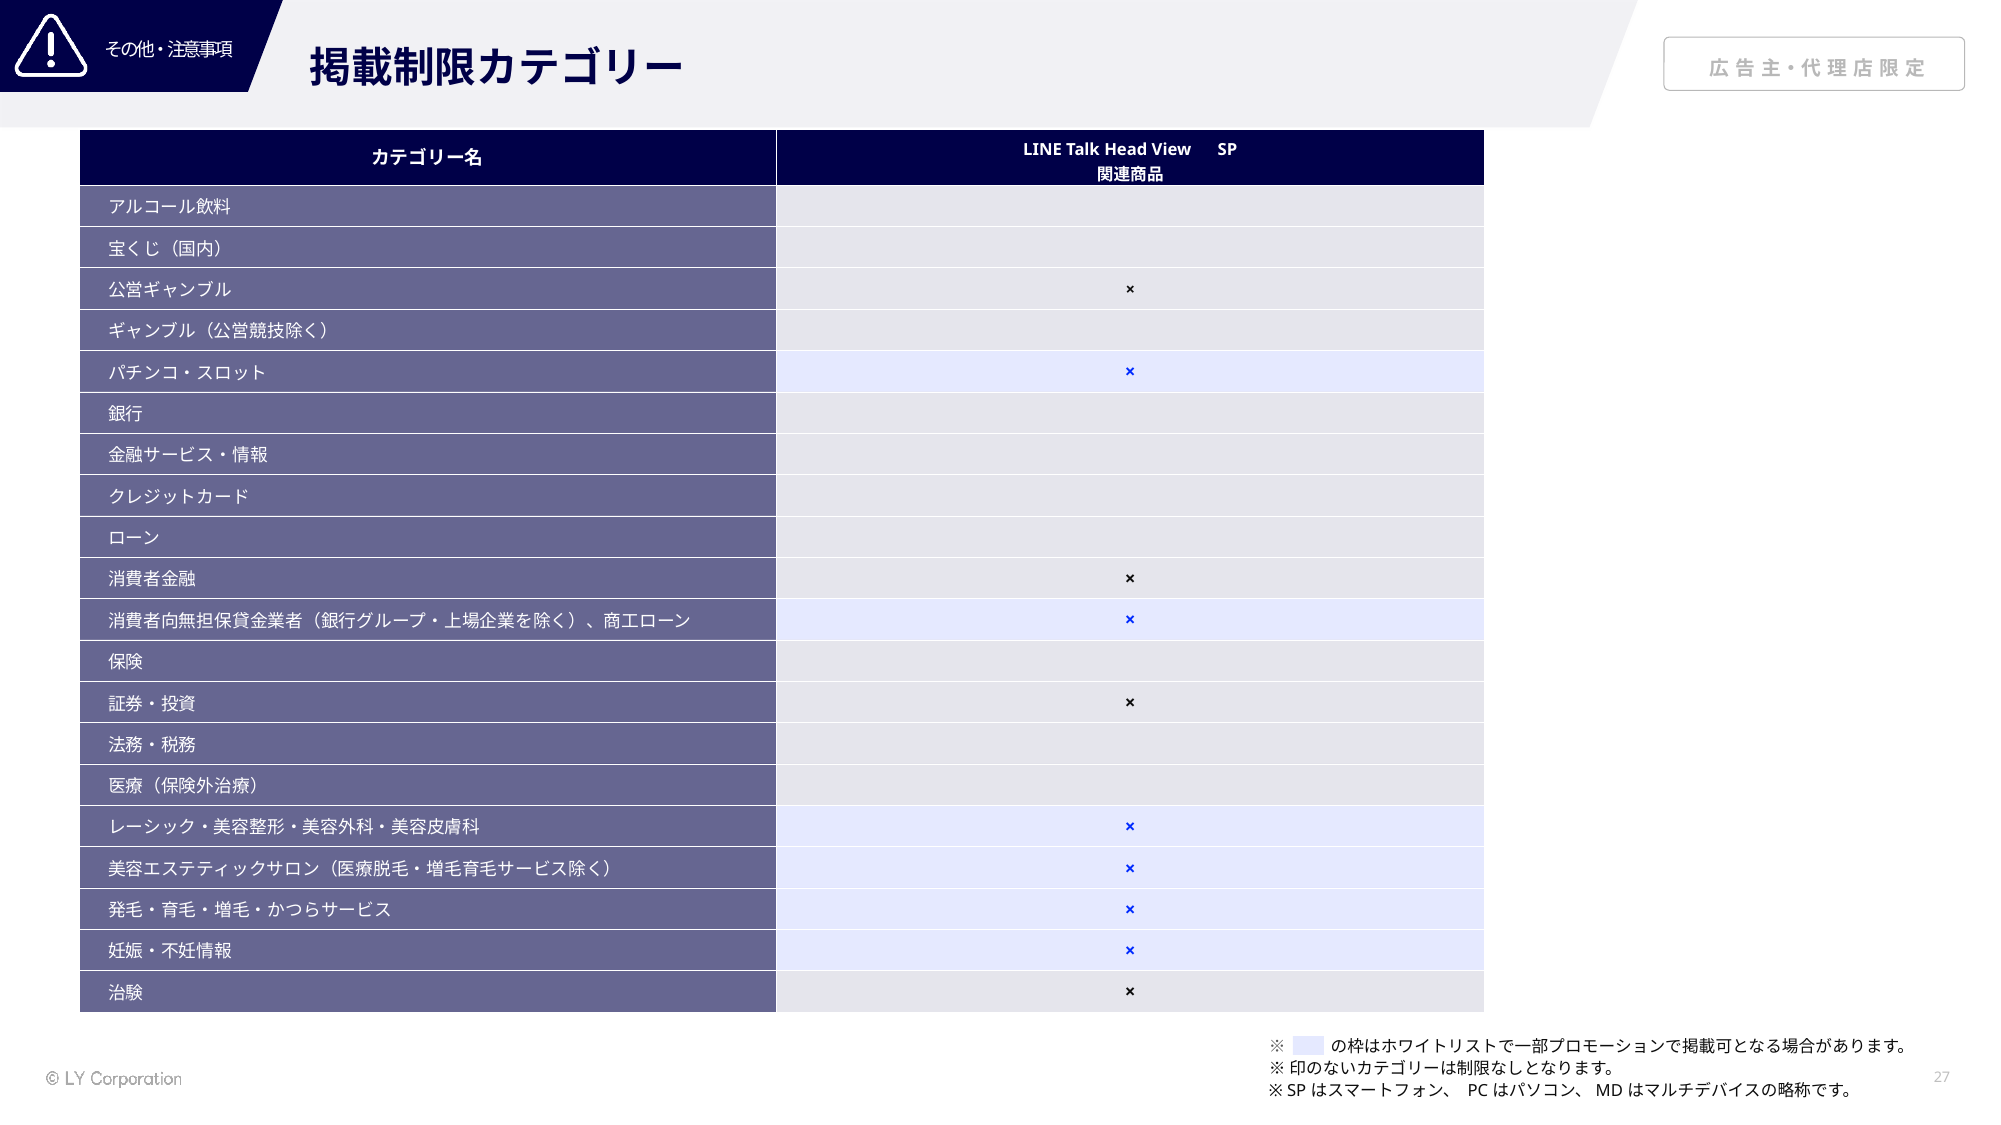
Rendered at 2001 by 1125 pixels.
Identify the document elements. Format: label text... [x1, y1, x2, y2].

picture [46, 1071, 181, 1088]
table_cell × [777, 847, 1484, 888]
table_cell × [777, 930, 1484, 970]
table_cell 金融サービス・情報 [80, 434, 776, 474]
text_box [1292, 1036, 1324, 1055]
text_box その他・注意事項 [97, 13, 240, 81]
table_cell × [777, 889, 1484, 929]
table_cell [777, 186, 1484, 226]
table_cell ローン [80, 517, 776, 557]
table_cell 美容エステティックサロン（医療脱毛・増毛育毛サービス除く） [80, 847, 776, 888]
table_cell [777, 517, 1484, 557]
table_cell [777, 393, 1484, 433]
table_cell レーシック・美容整形・美容外科・美容皮膚科 [80, 806, 776, 846]
table_cell 保険 [80, 641, 776, 681]
table_header カテゴリー名 [80, 130, 776, 185]
table_cell × [777, 558, 1484, 598]
table_cell [777, 641, 1484, 681]
table_cell 治験 [80, 971, 776, 1012]
table_cell 公営ギャンブル [80, 268, 776, 309]
table_cell × [777, 351, 1484, 392]
table_cell 法務・税務 [80, 723, 776, 764]
picture [8, 4, 92, 88]
table_cell [777, 434, 1484, 474]
table_cell クレジットカード [80, 475, 776, 516]
table_cell [777, 310, 1484, 350]
table_cell [777, 723, 1484, 764]
table_cell 医療（保険外治療） [80, 765, 776, 805]
table_cell [777, 475, 1484, 516]
table_cell × [777, 599, 1484, 640]
table_header LINE Talk Head View SP 関連商品 [777, 130, 1484, 185]
table_cell × [777, 806, 1484, 846]
table_cell パチンコ・スロット [80, 351, 776, 392]
table_cell アルコール飲料 [80, 186, 776, 226]
table_cell 妊娠・不妊情報 [80, 930, 776, 970]
list 掲載制限カテゴリー [309, 41, 1645, 97]
table_cell × [777, 682, 1484, 722]
table_cell ギャンブル（公営競技除く） [80, 310, 776, 350]
table_cell 銀行 [80, 393, 776, 433]
table_cell 宝くじ（国内） [80, 227, 776, 267]
text_box ※ の枠はホワイトリストで一部プロモーションで掲載可となる場合があります。 ※ 印のないカテゴリーは制限なしとなります。 ※ SPはスマートフォン、 PCはパソコン、MDはマルチデバイスの略称です。 [1268, 1034, 1956, 1100]
table_cell 消費者金融 [80, 558, 776, 598]
table_cell [777, 227, 1484, 267]
table_cell [777, 765, 1484, 805]
table_cell 発毛・育毛・増毛・かつらサービス [80, 889, 776, 929]
table_cell 消費者向無担保貸金業者（銀行グループ・上場企業を除く）、商工ローン [80, 599, 776, 640]
table_cell 証券・投資 [80, 682, 776, 722]
table_cell × [777, 971, 1484, 1012]
table_cell × [777, 268, 1484, 309]
